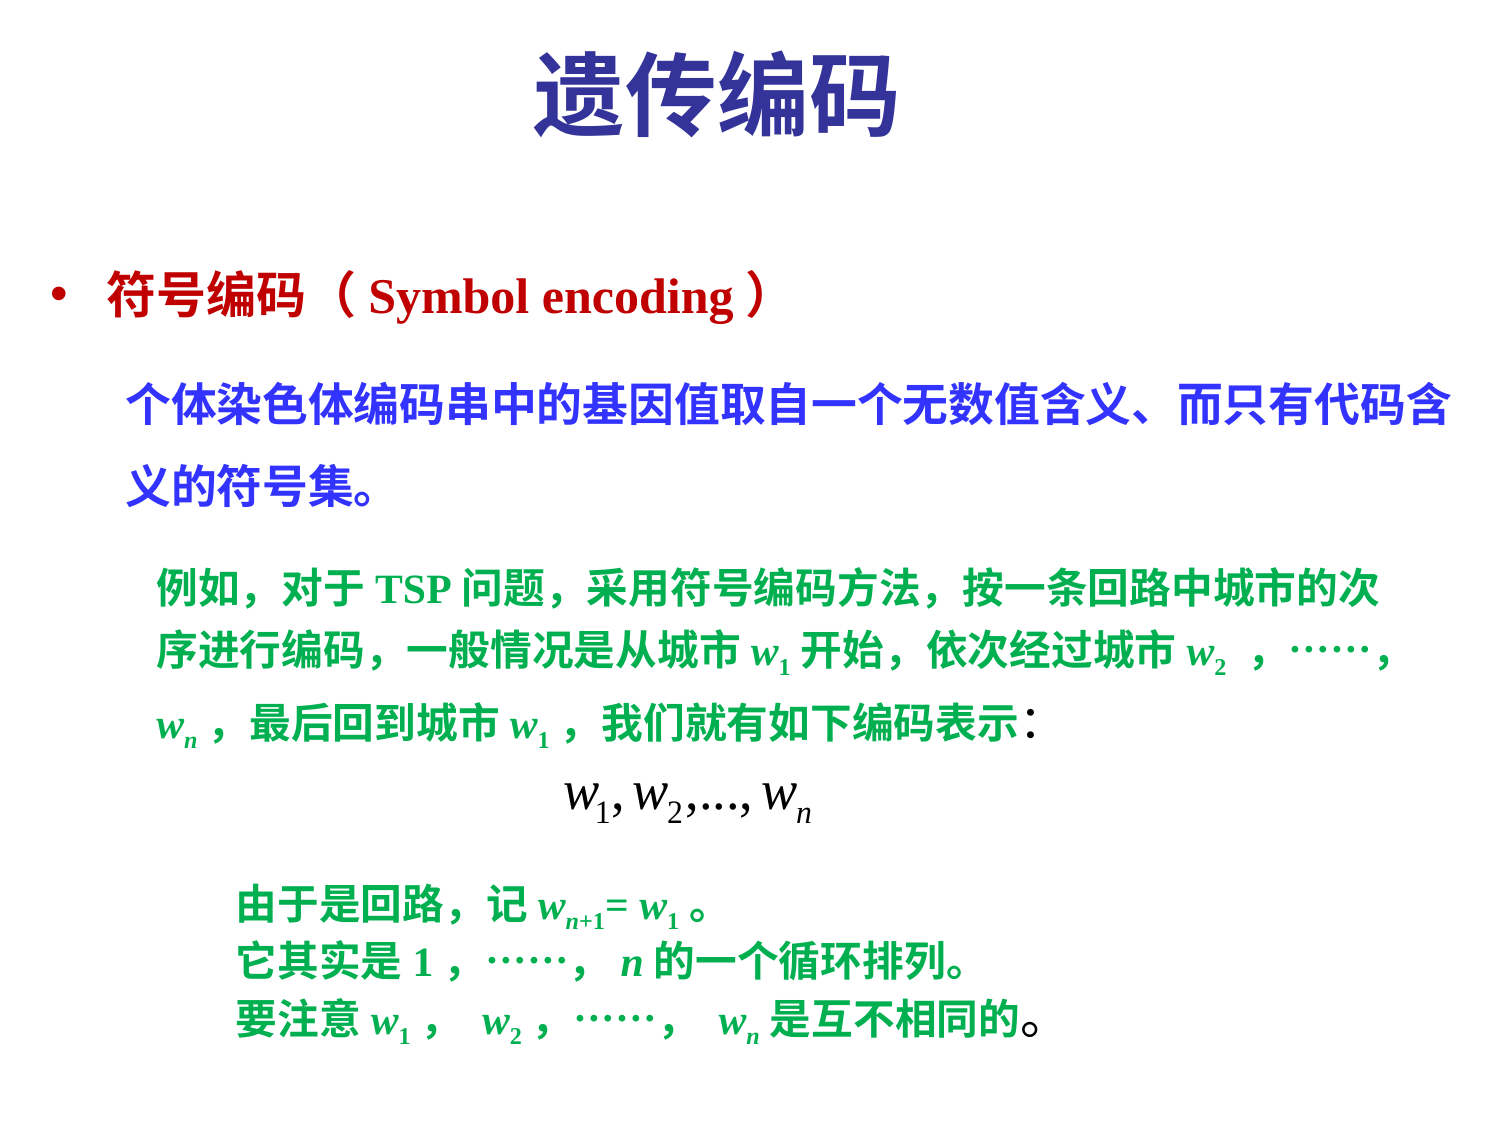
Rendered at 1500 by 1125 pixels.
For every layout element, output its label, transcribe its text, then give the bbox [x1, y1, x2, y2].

text_box 由于是回路，记wn+1= w1。 它其实是1，……，n的一个循环排列。 要注意w1， w2，……， wn是互不相同的。 [220, 870, 1085, 1058]
text_box 符号编码（Symbol encoding） 个体染色体编码串中的基因值取自一个无数值含义、而只有代码含义的符号集。 [35, 225, 1471, 521]
text_box 遗传编码 [259, 30, 1176, 156]
text_box 例如，对于TSP问题，采用符号编码方法，按一条回路中城市的次序进行编码，一般情况是从城市w1开始，依次经过城市w2 ，……， wn，最后回到城市w1，我们就有如下编码表示： [141, 544, 1430, 761]
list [554, 753, 820, 835]
